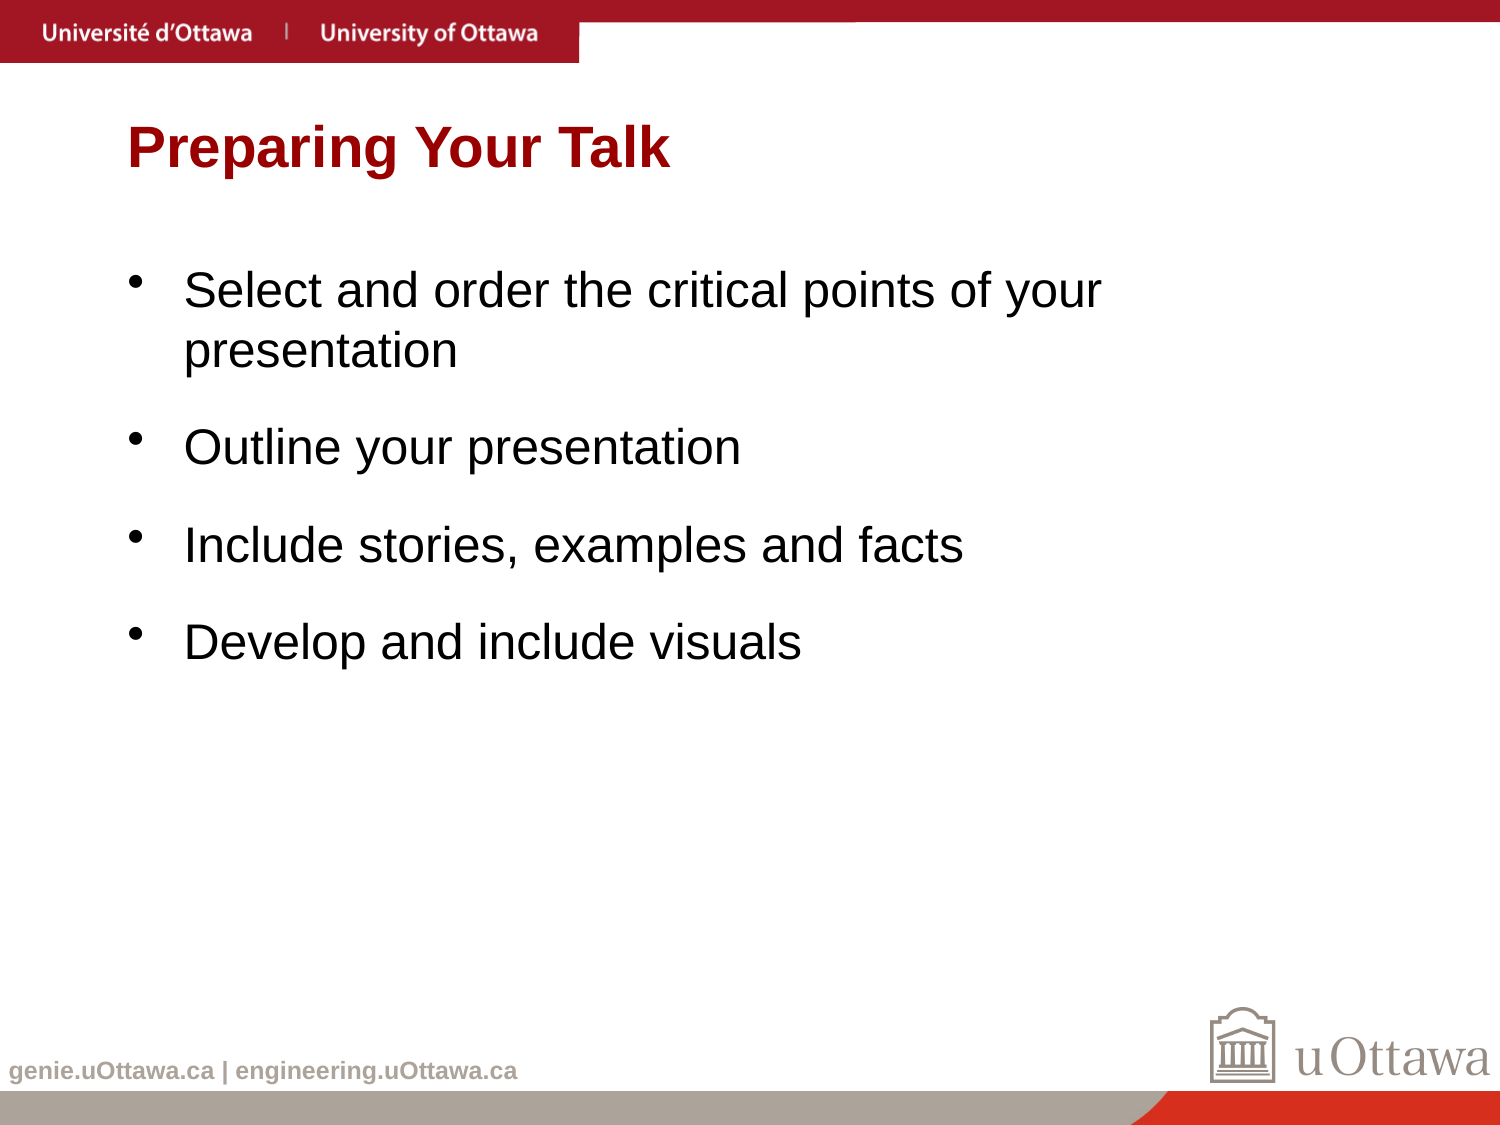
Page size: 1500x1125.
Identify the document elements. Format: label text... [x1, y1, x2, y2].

picture [0, 1091, 1500, 1125]
picture [0, 0, 1500, 63]
list Select and order the critical points of your presentation Outline your presentation Include stories, examples and facts Develop and include visuals [112, 249, 1388, 888]
title Preparing Your Talk [112, 101, 1188, 213]
picture [1210, 1007, 1490, 1083]
